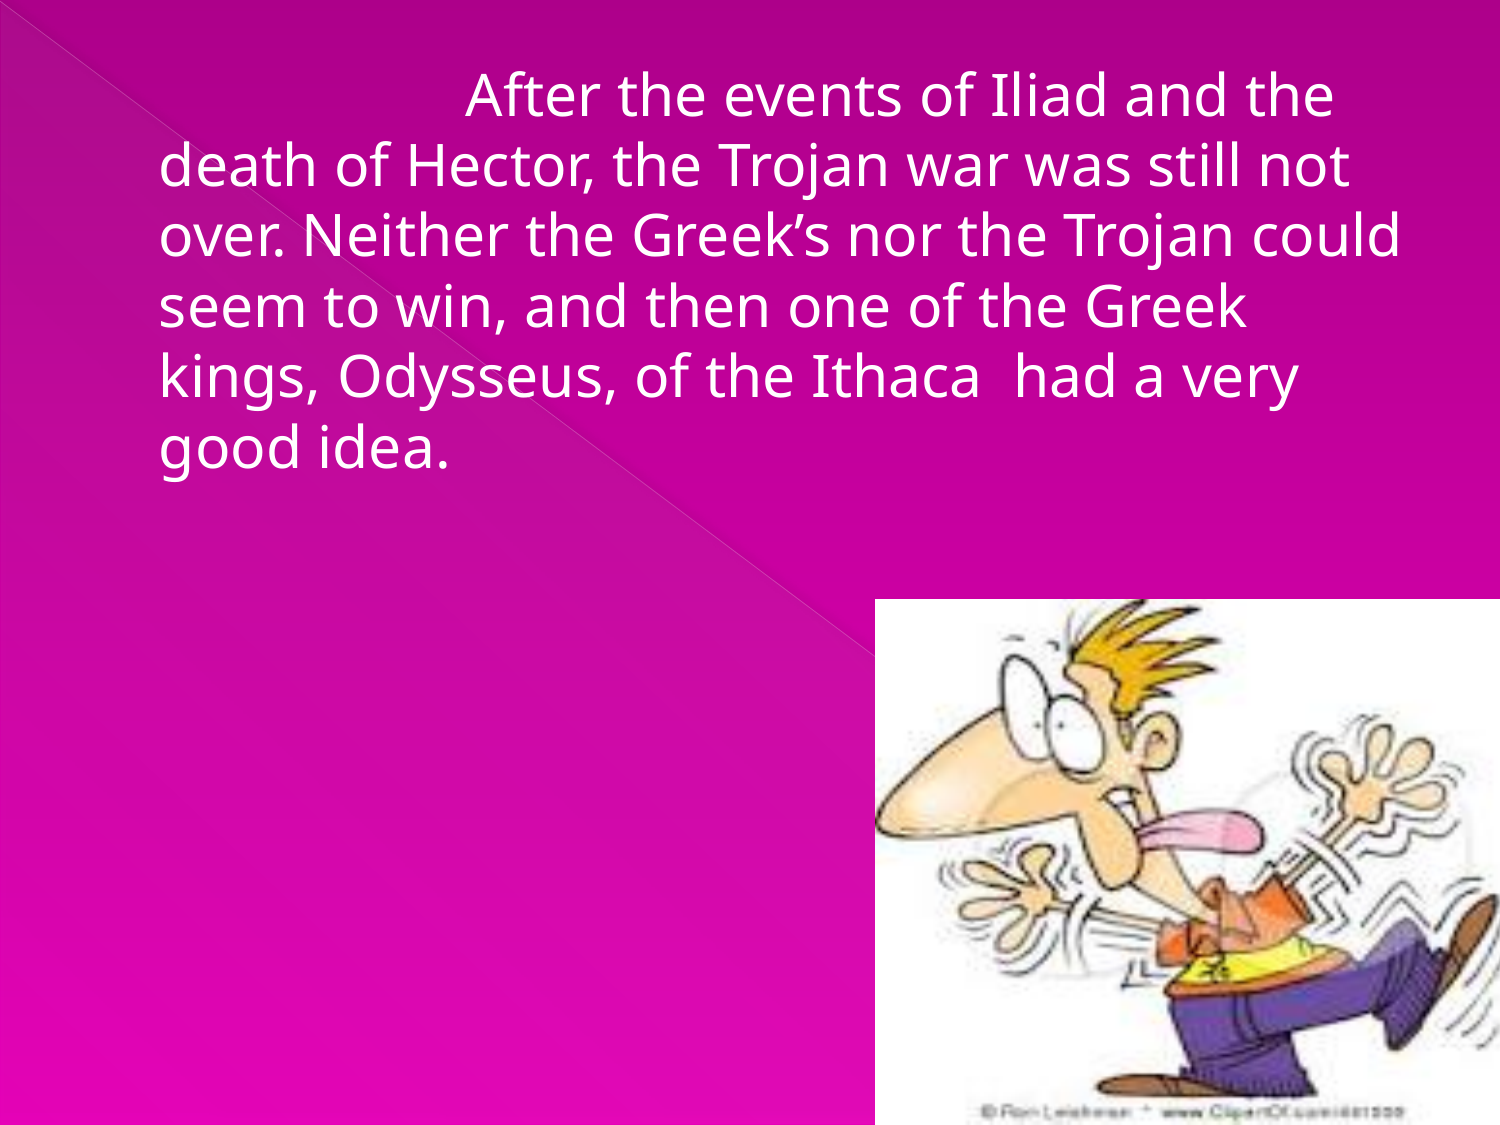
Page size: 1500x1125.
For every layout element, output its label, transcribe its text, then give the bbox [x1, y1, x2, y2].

picture [874, 599, 1500, 1125]
list After the events of Iliad and the death of Hector, the Trojan war was still not over. Neither the Greek’s nor the Trojan could seem to win, and then one of the Greek kings, Odysseus, of the Ithaca had a very good idea. [75, 50, 1425, 488]
